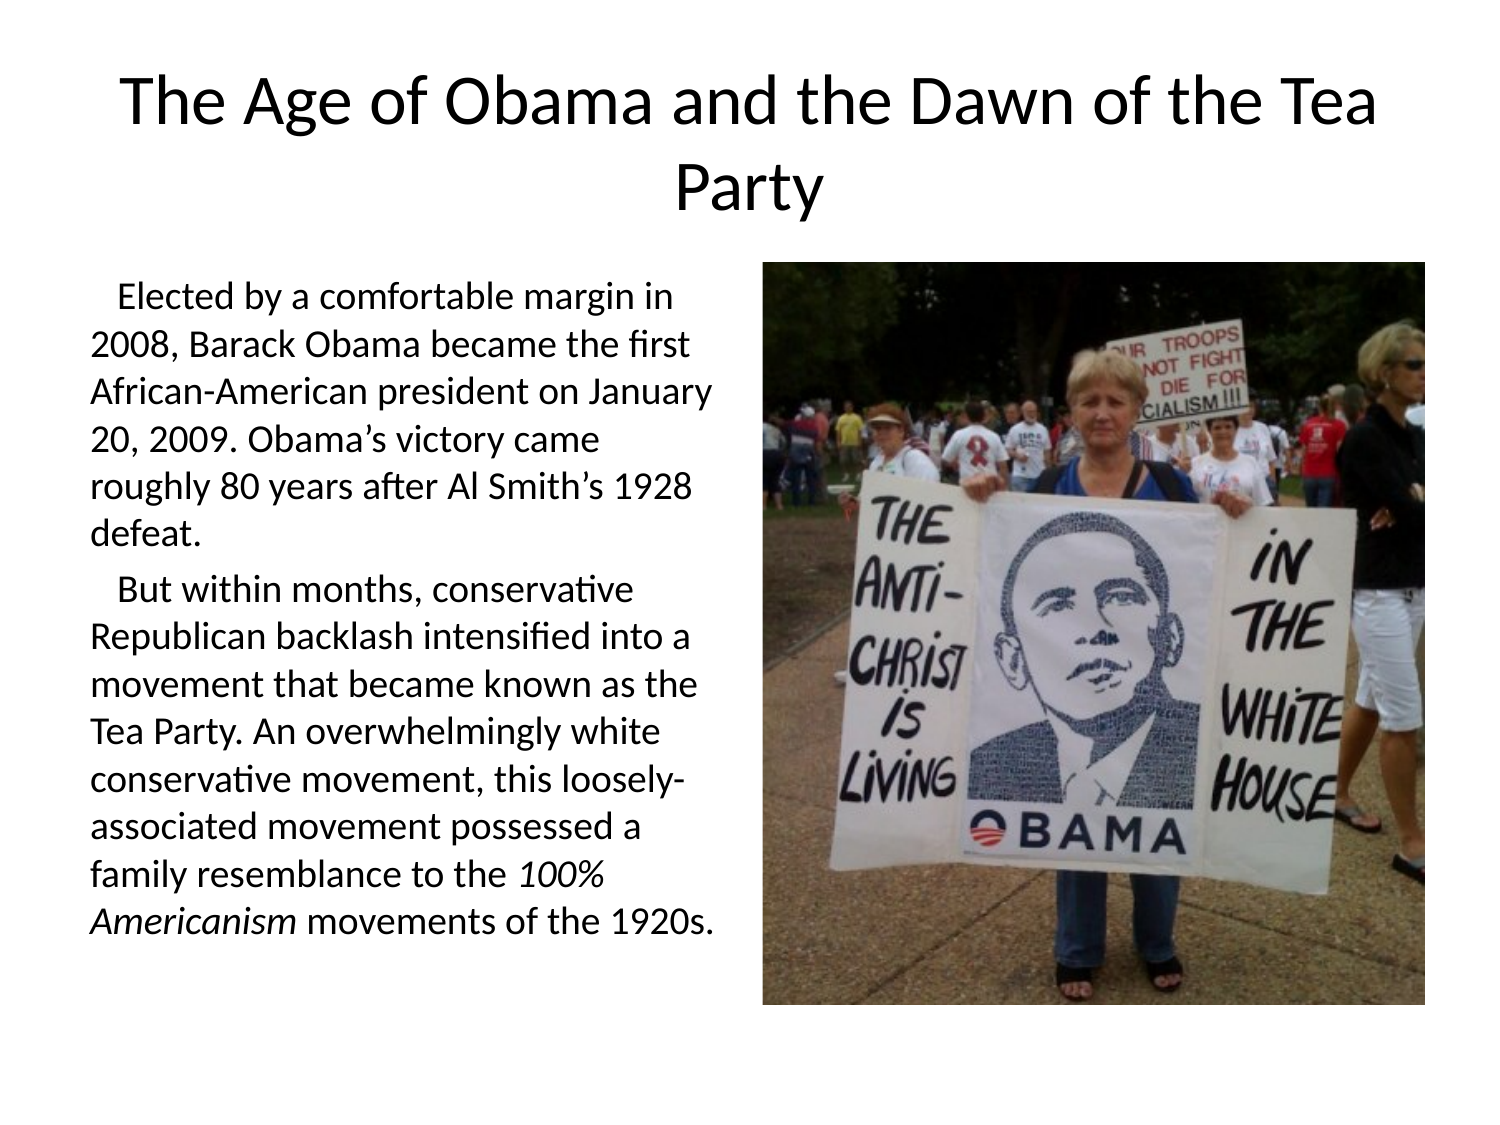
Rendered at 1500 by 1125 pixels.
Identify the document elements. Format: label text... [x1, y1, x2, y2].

list Elected by a comfortable margin in 2008, Barack Obama became the first African-American president on January 20, 2009. Obama’s victory came roughly 80 years after Al Smith’s 1928 defeat. But within months, conservative Republican backlash intensified into a movement that became known as the Tea Party. An overwhelmingly white conservative movement, this loosely-associated movement possessed a family resemblance to the 100% Americanism movements of the 1920s. [75, 262, 738, 1005]
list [762, 262, 1426, 1006]
title The Age of Obama and the Dawn of the Tea Party [75, 45, 1425, 233]
